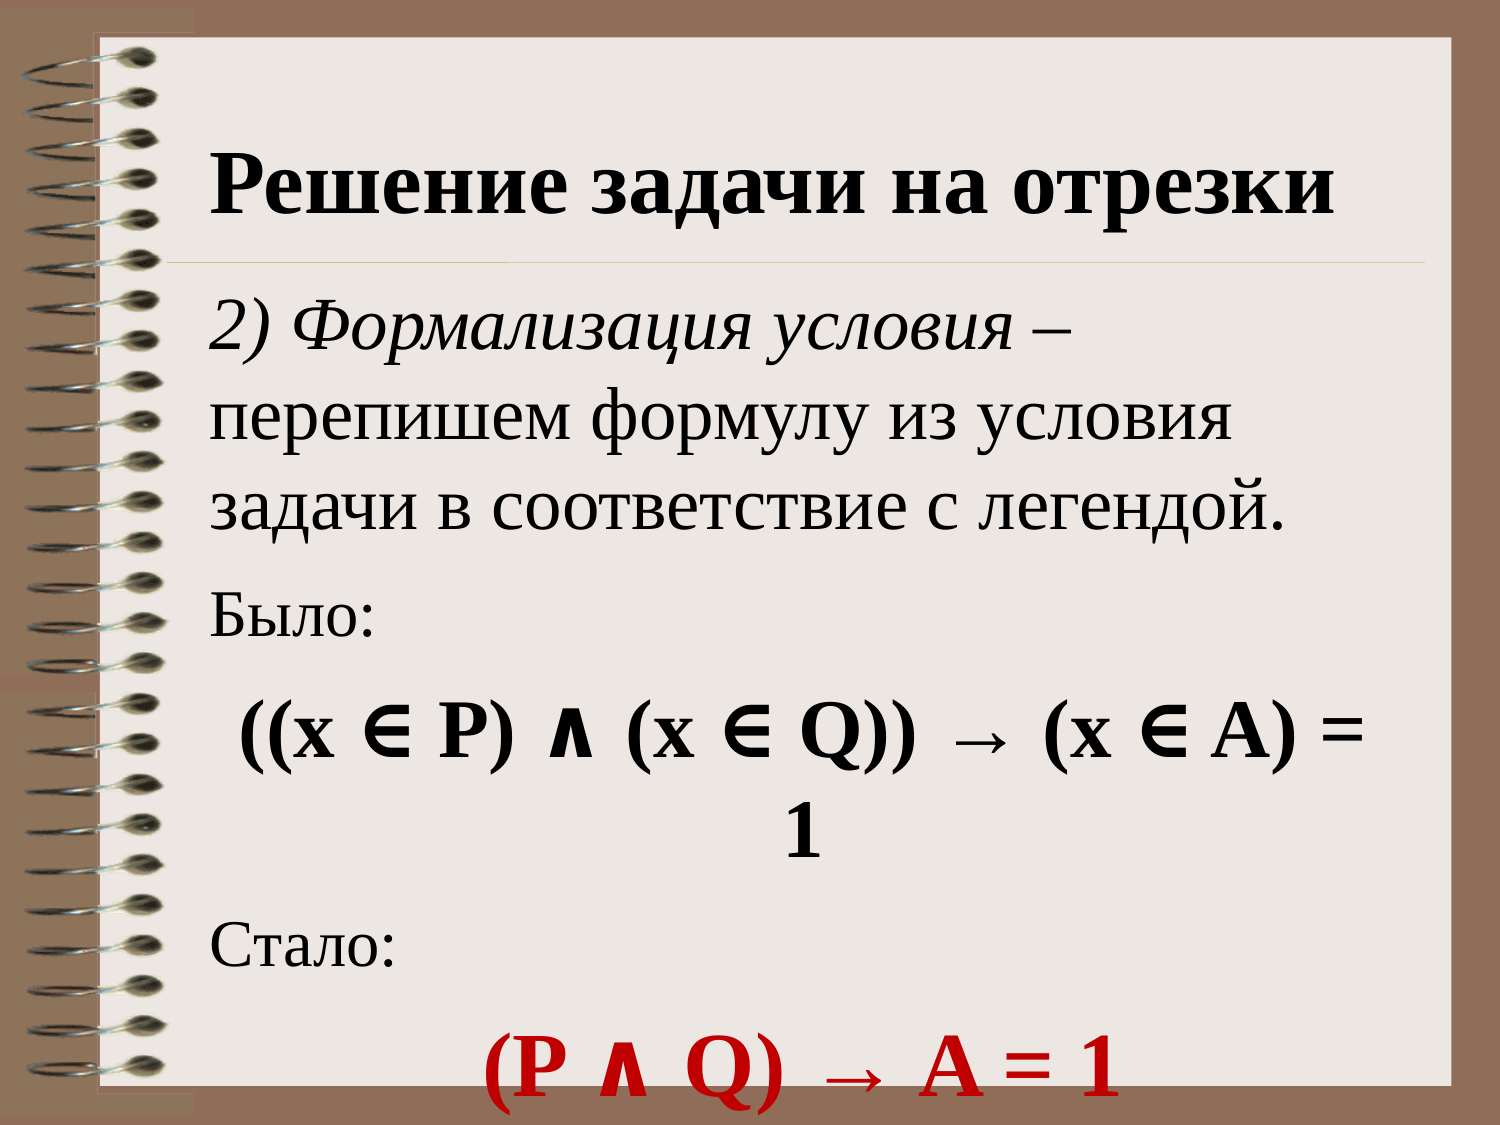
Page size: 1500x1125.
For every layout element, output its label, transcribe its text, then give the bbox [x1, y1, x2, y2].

picture [0, 692, 194, 1115]
text_box Решение задачи на отрезки [194, 114, 1436, 240]
picture [0, 8, 194, 674]
text_box 2) Формализация условия – перепишем формулу из условия задачи в соответствие с легендой. Было: ((x ∈ P) ∧ (x ∈ Q)) → (x ∈ A) = 1 Стало: (P ∧ Q) → A = 1 [194, 267, 1412, 1122]
